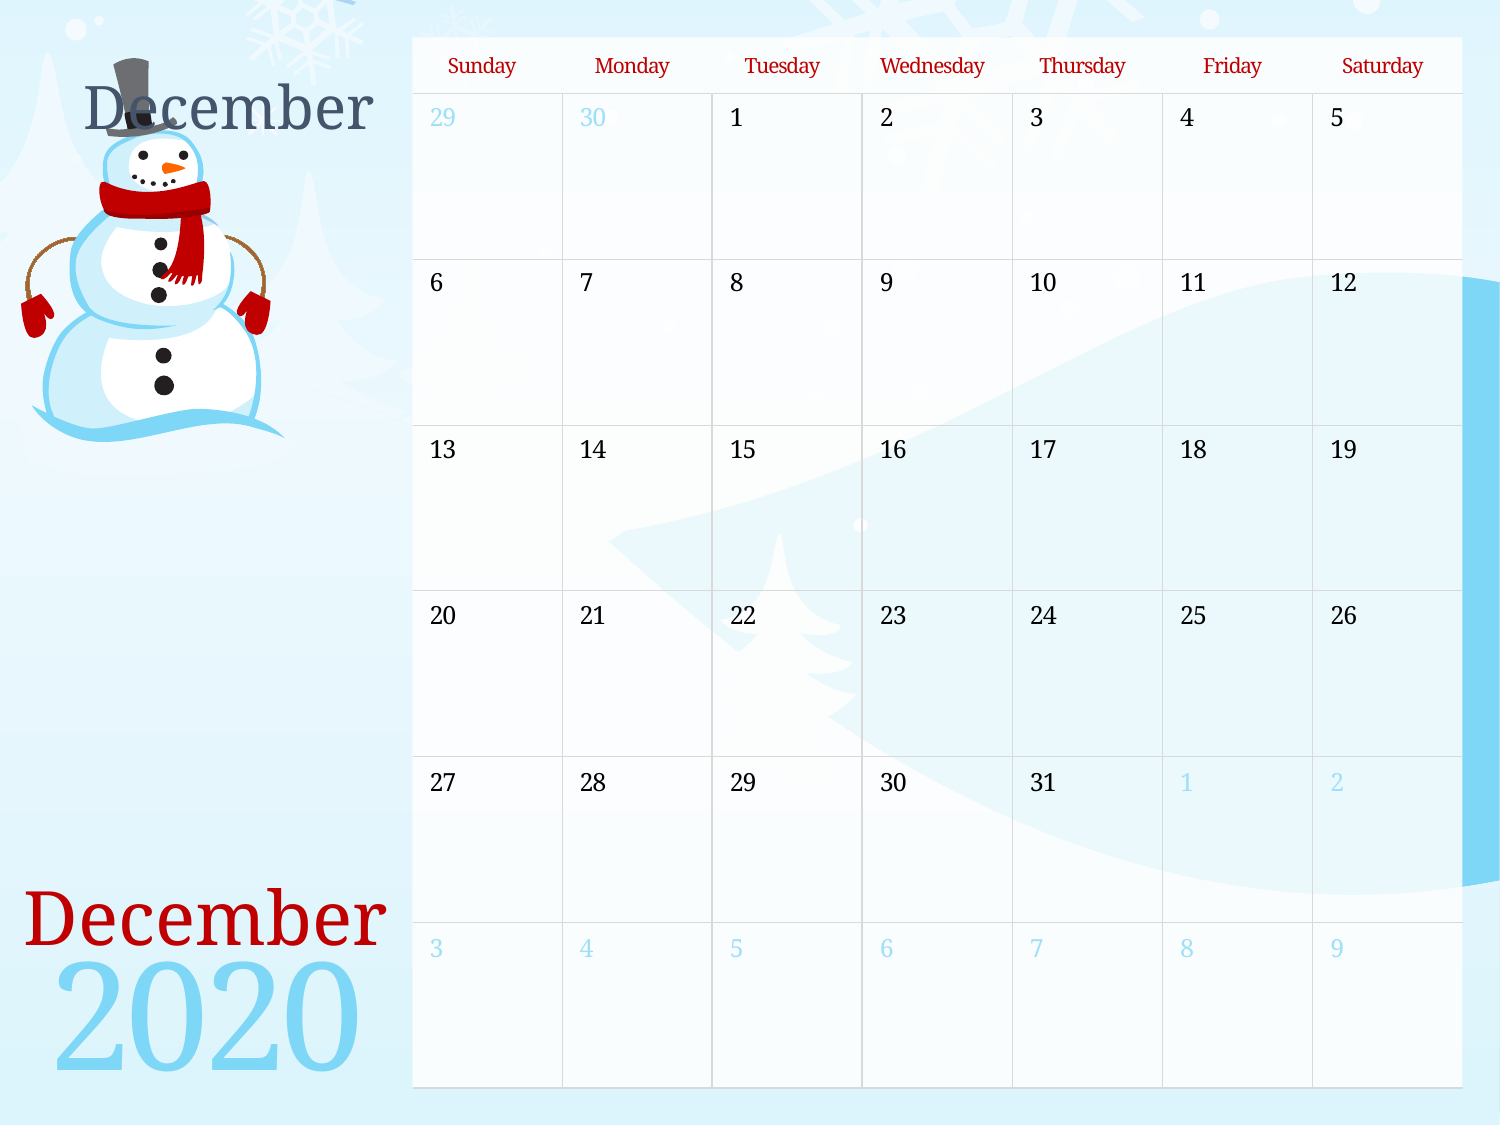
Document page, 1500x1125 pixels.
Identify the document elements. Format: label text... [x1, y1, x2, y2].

title December [68, 70, 1450, 150]
